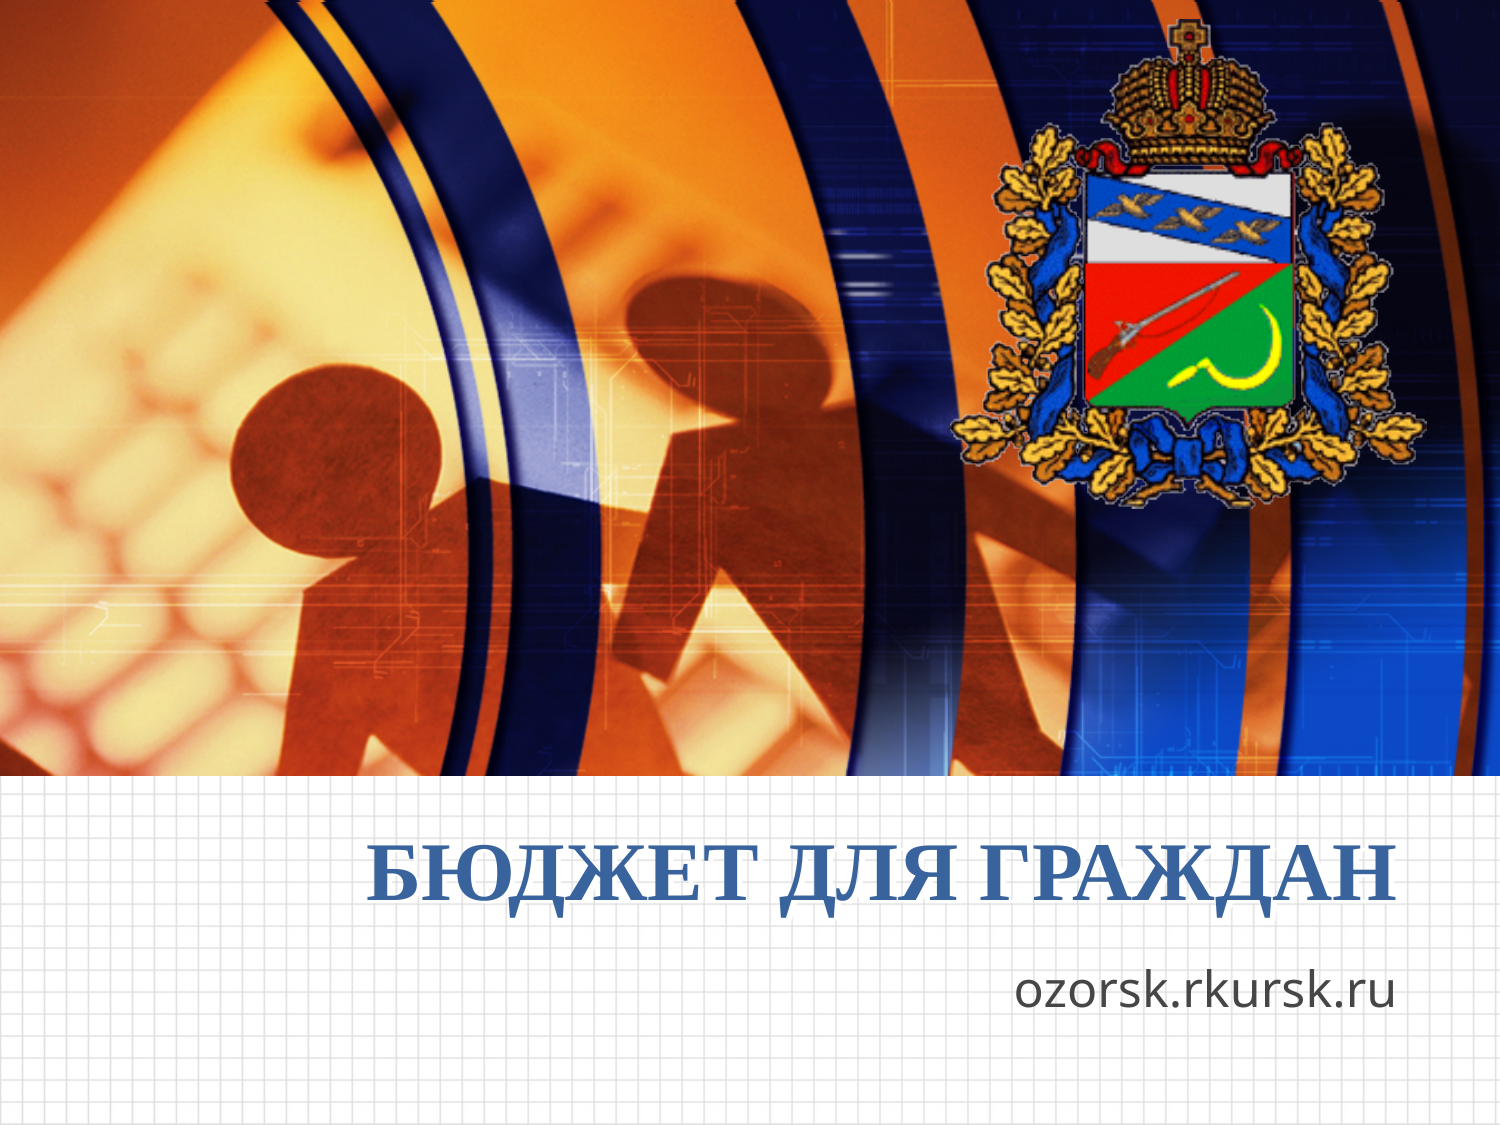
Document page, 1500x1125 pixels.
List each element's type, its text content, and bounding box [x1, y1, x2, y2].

picture [0, 0, 1500, 1125]
title БЮДЖЕТ ДЛЯ ГРАЖДАН [194, 784, 1413, 955]
subtitle ozorsk.rkursk.ru [224, 949, 1413, 1013]
